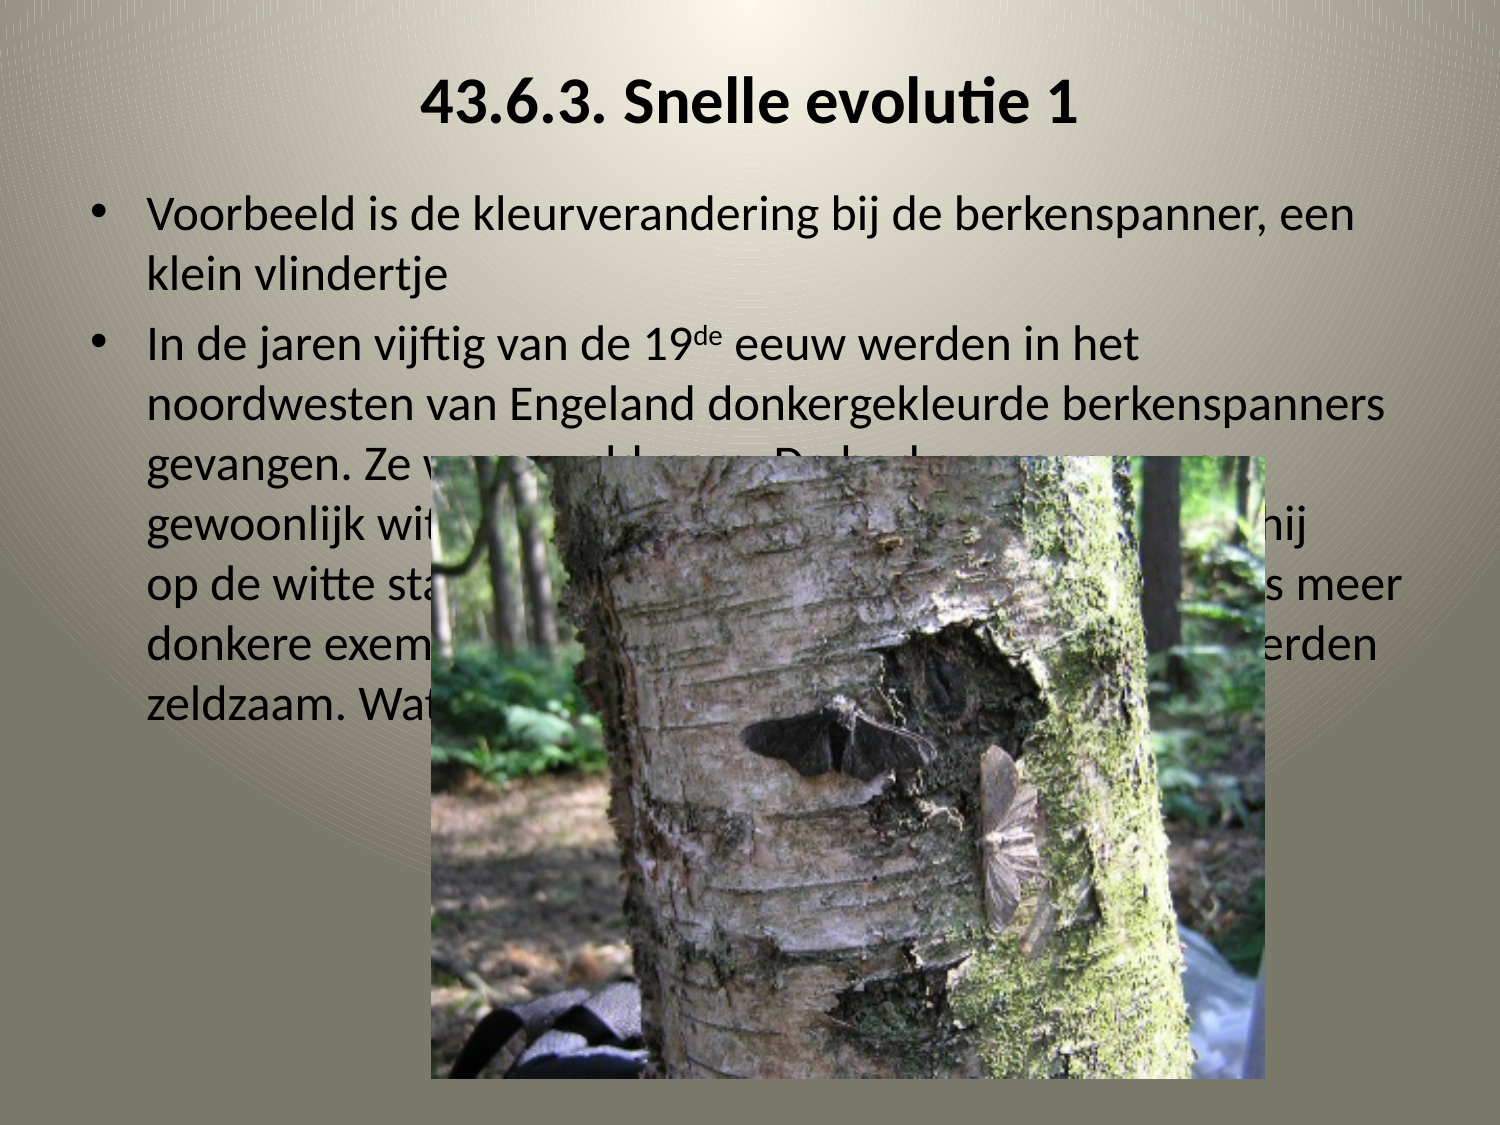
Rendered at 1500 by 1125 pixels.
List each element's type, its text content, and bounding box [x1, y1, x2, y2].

title 43.6.3. Snelle evolutie 1 [75, 45, 1425, 149]
picture [430, 455, 1265, 1080]
list Voorbeeld is de kleurverandering bij de berkenspanner, een klein vlindertje In de jaren vijftig van de 19de eeuw werden in het noordwesten van Engeland donkergekleurde berkenspanners gevangen. Ze waren zeldzaam. De berkenspanner was gewoonlijk wit, een schutkleur om niet op te vallen als hij op de witte stam van de berk zat. Toch werden er steeds meer donkere exemplaren gevangen. De witte exemplaren werden zeldzaam. Wat was er gebeurd? [75, 172, 1425, 1094]
